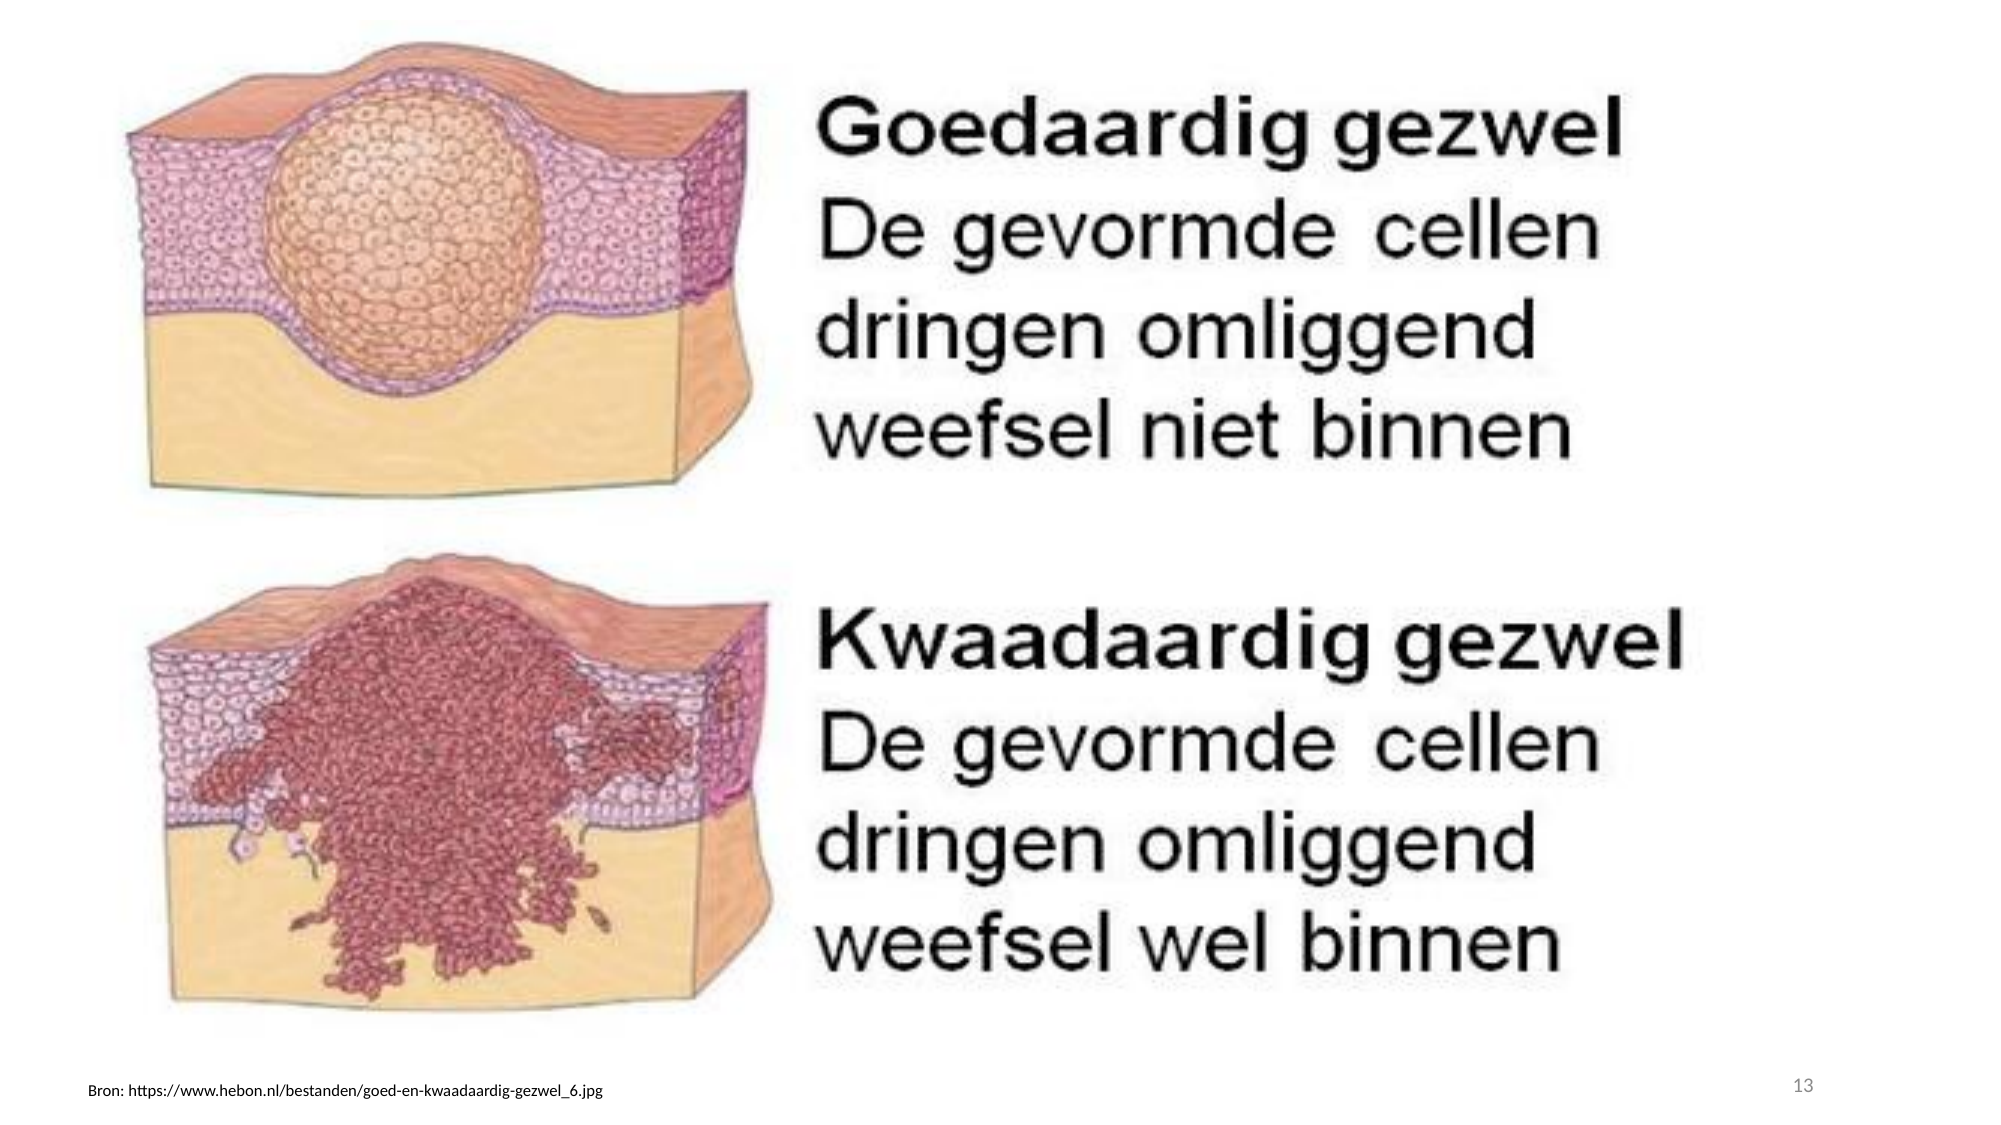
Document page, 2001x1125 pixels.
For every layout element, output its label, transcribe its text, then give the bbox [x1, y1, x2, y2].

slide_number 13 [1777, 1061, 1938, 1107]
picture [73, 19, 1774, 1043]
text_box Bron: https://www.hebon.nl/bestanden/goed-en-kwaadaardig-gezwel_6.jpg [73, 1072, 1074, 1107]
